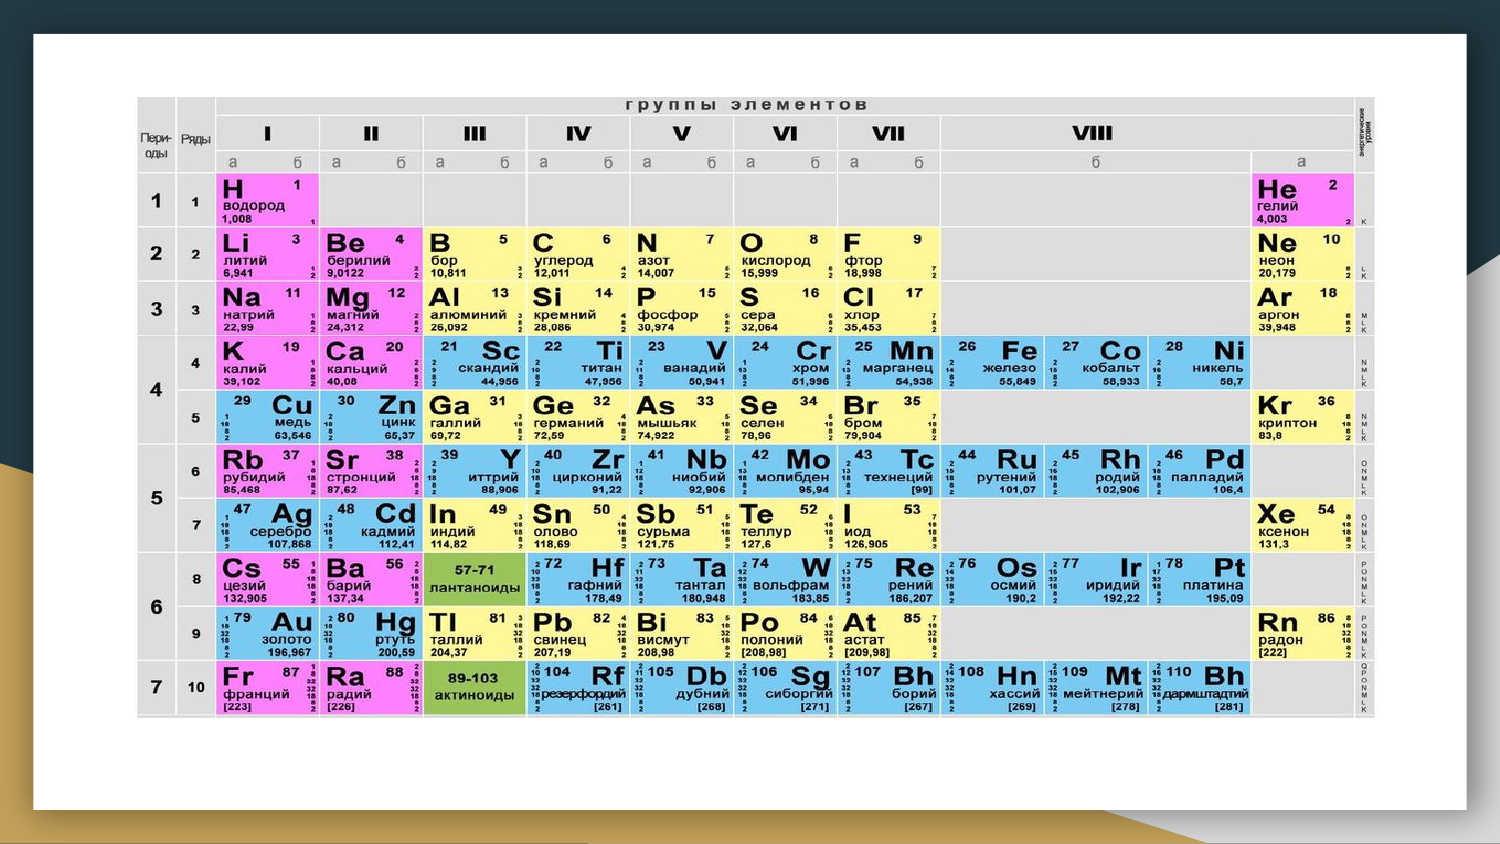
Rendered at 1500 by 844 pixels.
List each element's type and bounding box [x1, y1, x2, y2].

picture [134, 97, 1379, 718]
